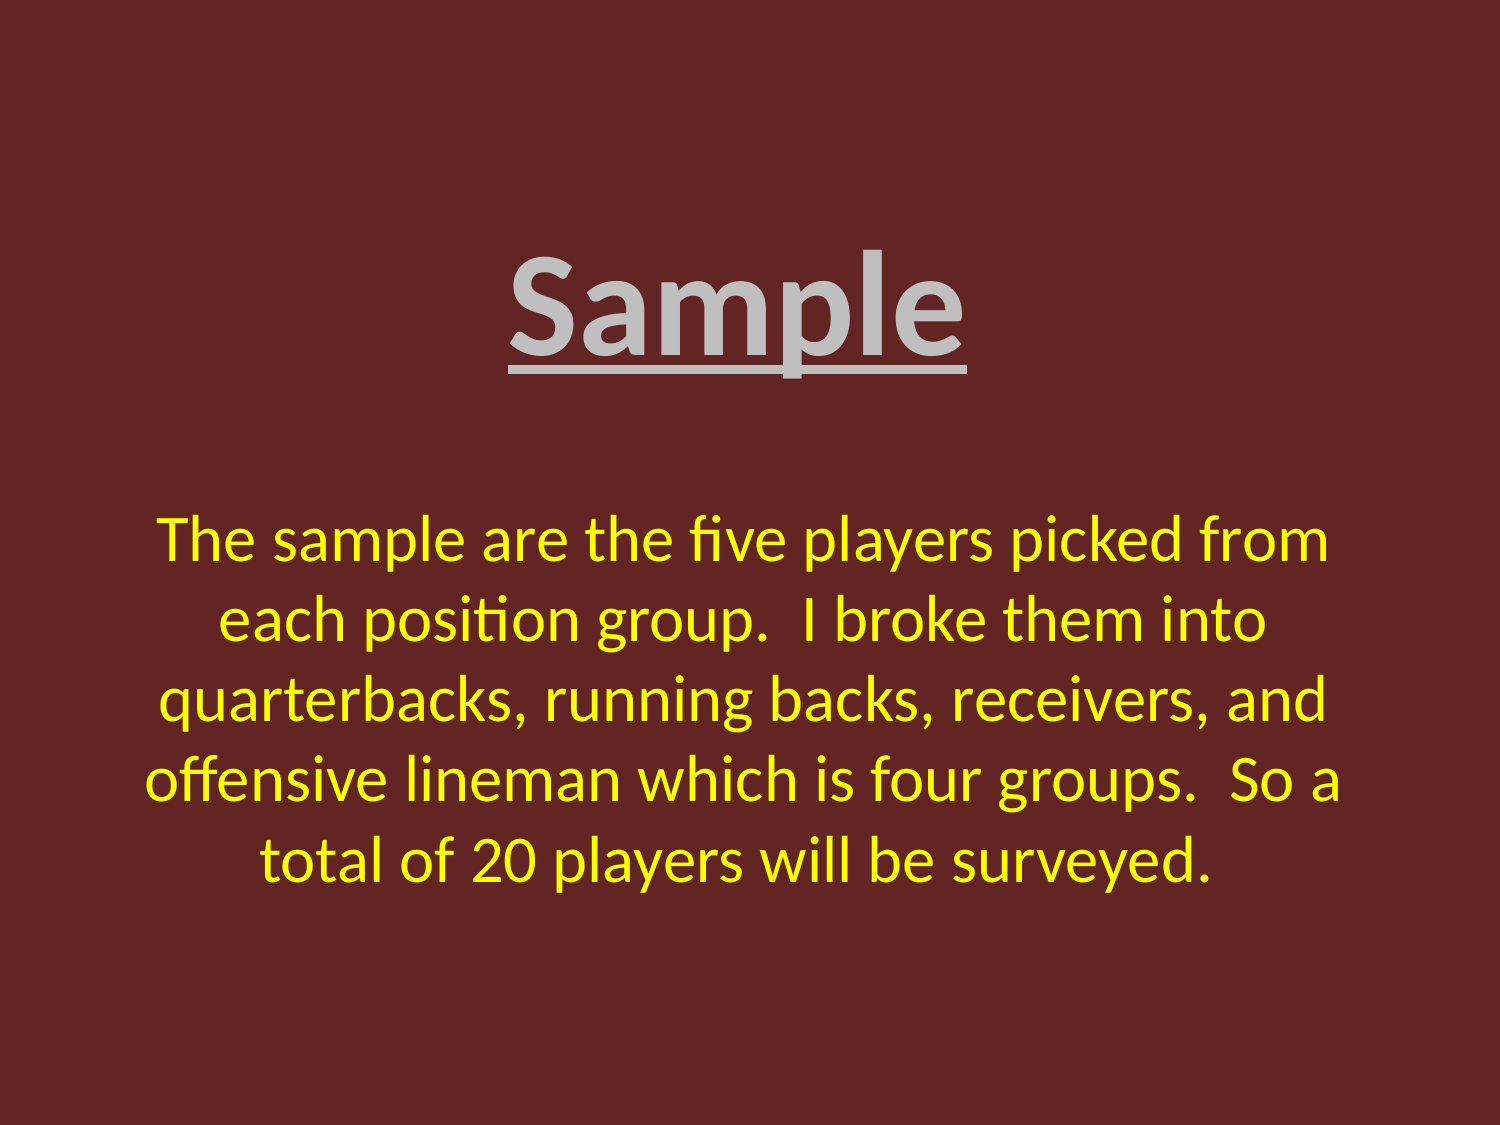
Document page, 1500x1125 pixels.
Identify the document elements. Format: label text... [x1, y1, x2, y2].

subtitle The sample are the five players picked from each position group. I broke them into quarterbacks, running backs, receivers, and offensive lineman which is four groups. So a total of 20 players will be surveyed. [87, 487, 1400, 925]
title Sample [99, 174, 1375, 417]
